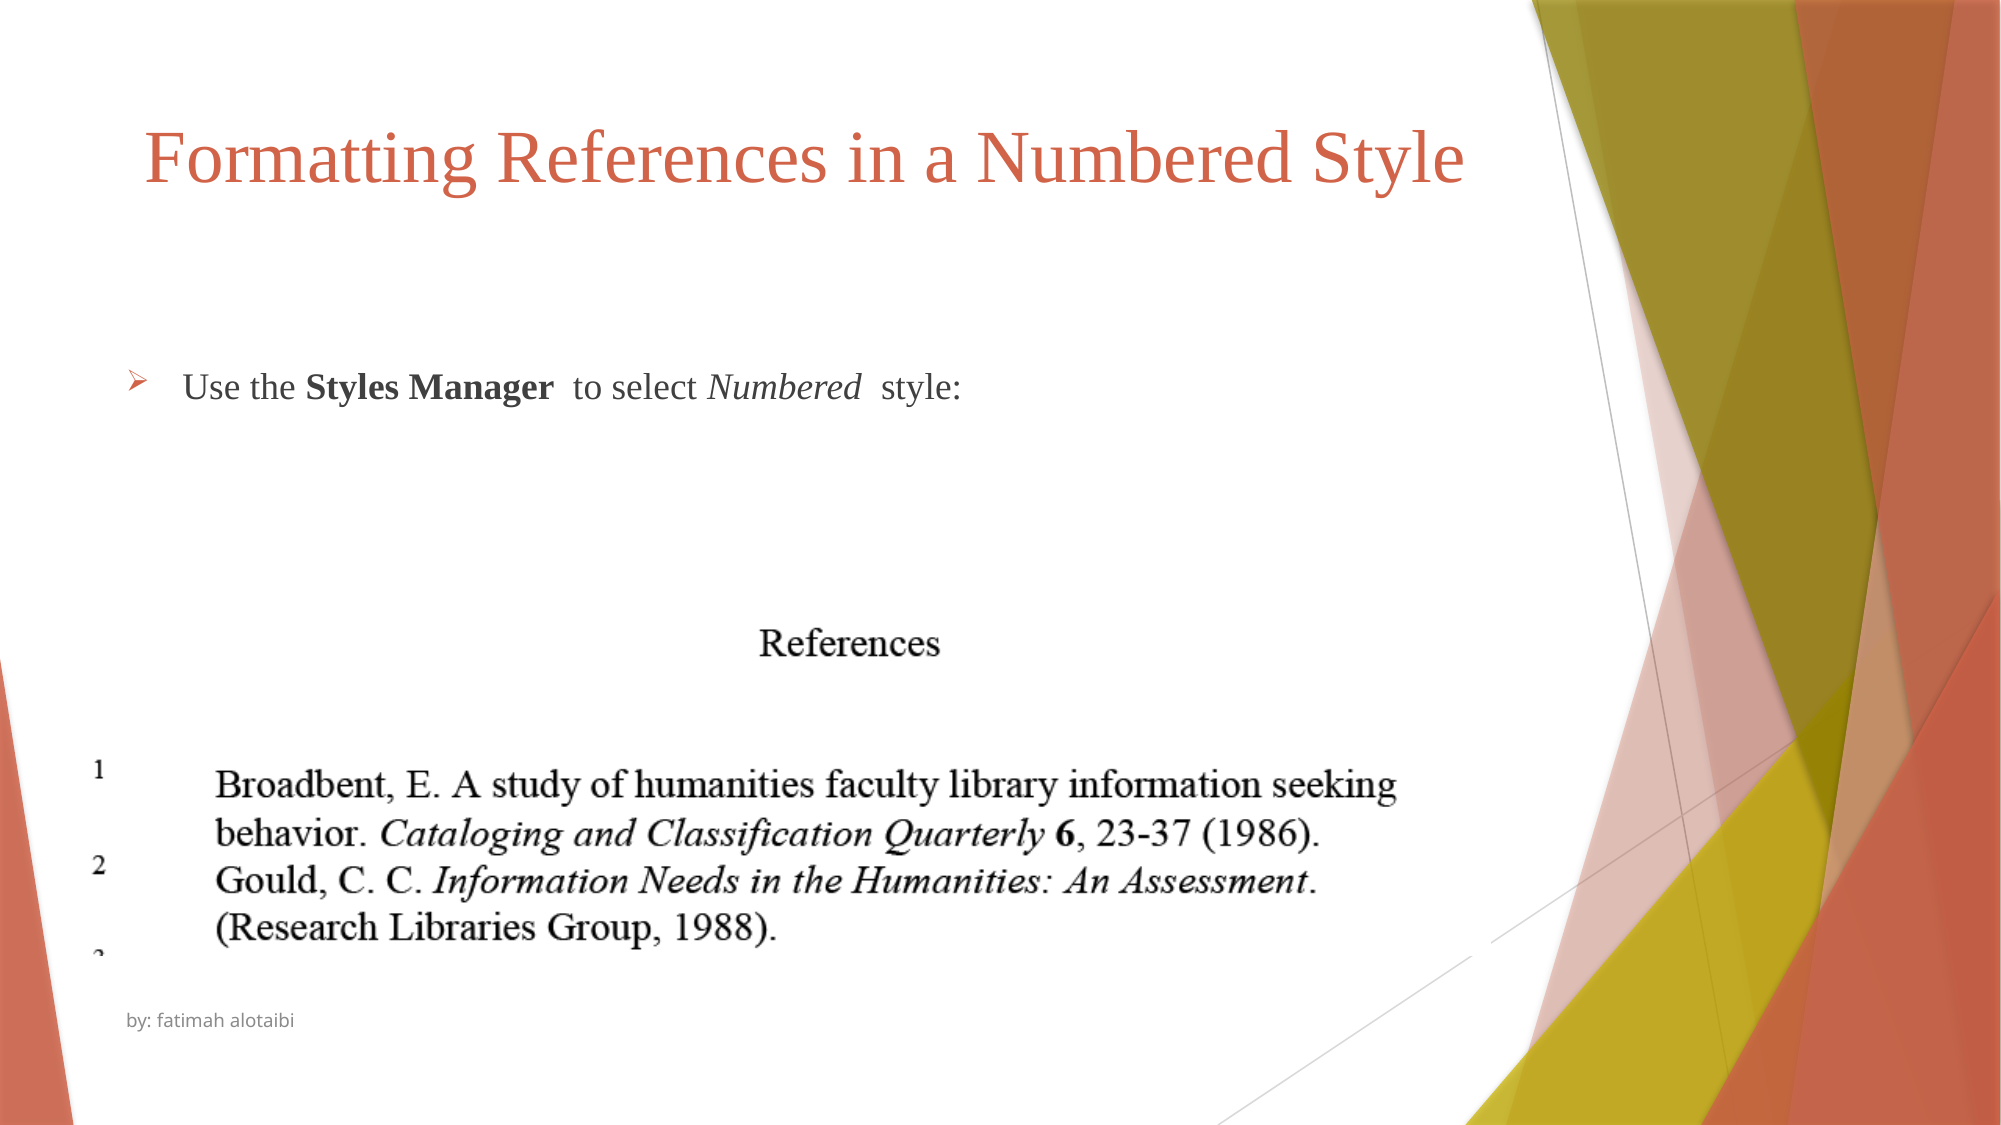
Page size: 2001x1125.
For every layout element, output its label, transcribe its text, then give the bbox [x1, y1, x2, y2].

title Formatting References in a Numbered Style [111, 99, 1522, 317]
picture [78, 599, 1491, 956]
list Use the Styles Manager to select Numbered style: [111, 354, 1522, 992]
footer by: fatimah alotaibi [111, 991, 1145, 1051]
